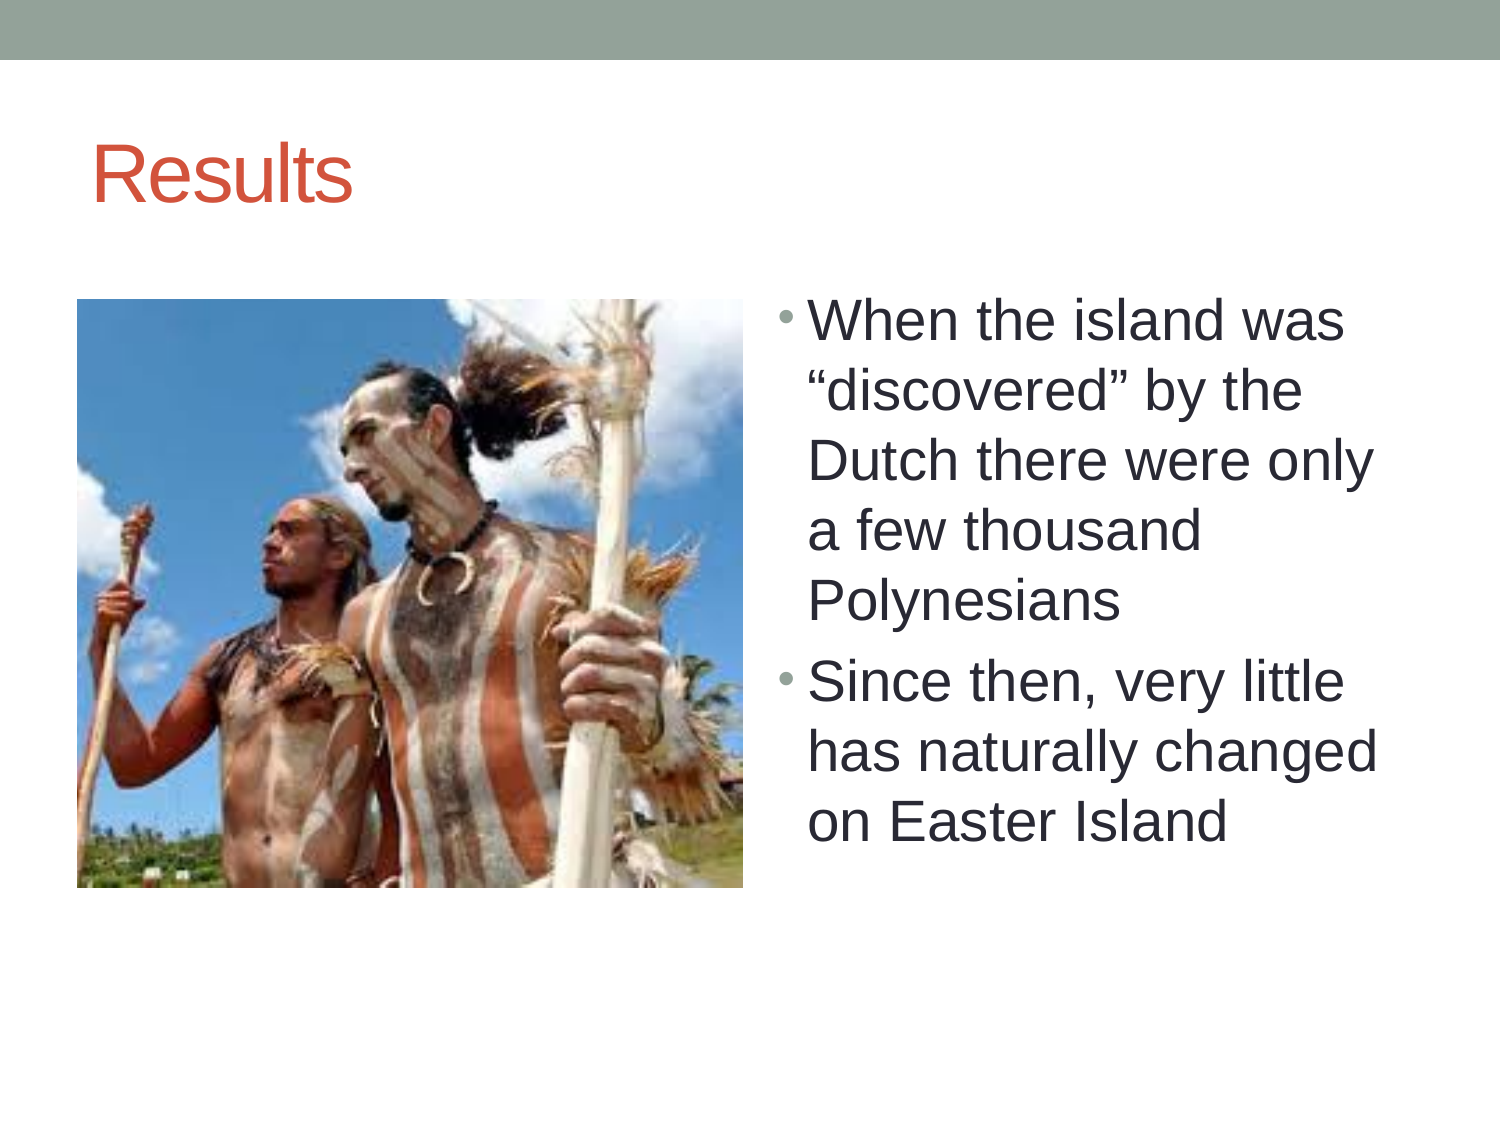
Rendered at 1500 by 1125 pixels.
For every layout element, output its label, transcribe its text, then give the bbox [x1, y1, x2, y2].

title Results [75, 87, 1425, 250]
list When the island was “discovered” by the Dutch there were only a few thousand Polynesians Since then, very little has naturally changed on Easter Island [762, 274, 1426, 1049]
picture [77, 299, 744, 888]
